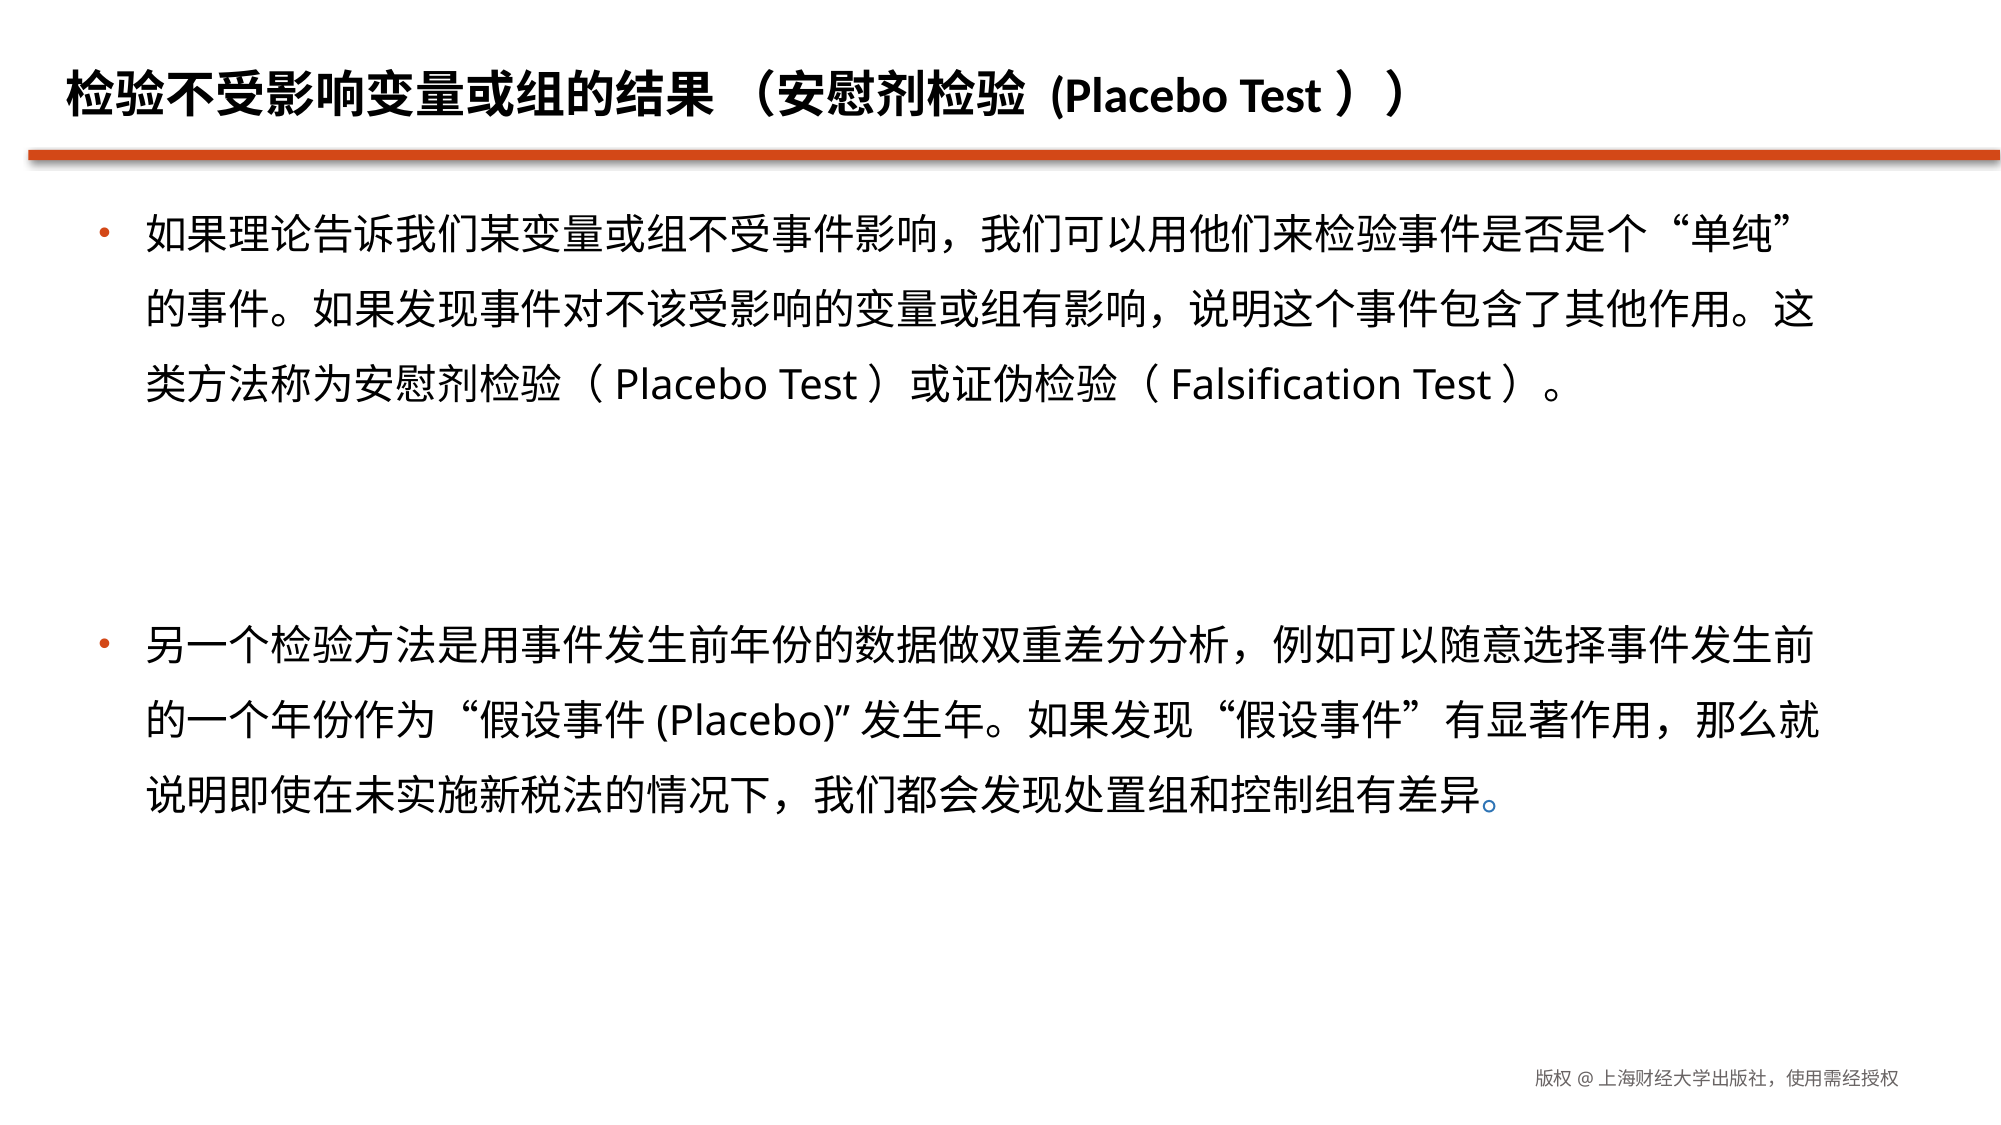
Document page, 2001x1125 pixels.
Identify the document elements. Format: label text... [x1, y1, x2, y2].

title 检验不受影响变量或组的结果 （安慰剂检验 (Placebo Test）） [50, 50, 1825, 138]
list 如果理论告诉我们某变量或组不受事件影响，我们可以用他们来检验事件是否是个“单纯”的事件。如果发现事件对不该受影响的变量或组有影响，说明这个事件包含了其他作用。这类方法称为安慰剂检验（Placebo Test）或证伪检验（Falsification Test）。 另一个检验方法是用事件发生前年份的数据做双重差分分析，例如可以随意选择事件发生前的一个年份作为“假设事件(Placebo)”发生年。如果发现“假设事件”有显著作用，那么就说明即使在未实施新税法的情况下，我们都会发现处置组和控制组有差异。 [83, 174, 1867, 1032]
footer 版权@上海财经大学出版社，使用需经授权 [1483, 1046, 1950, 1109]
